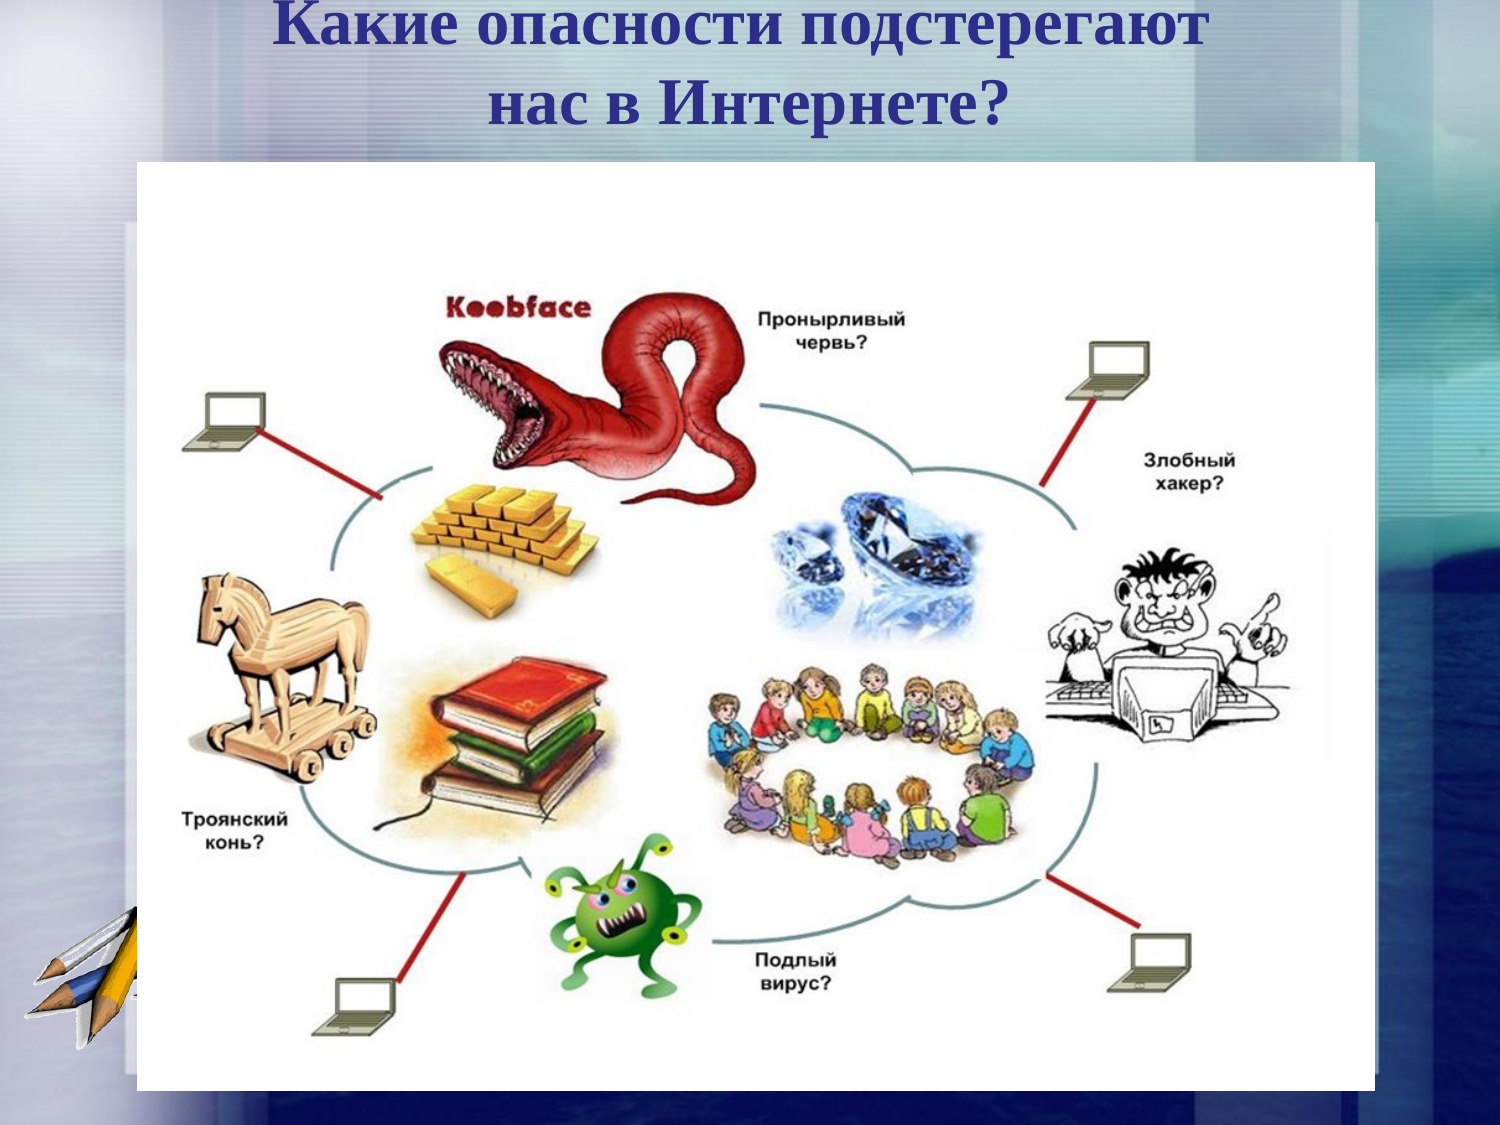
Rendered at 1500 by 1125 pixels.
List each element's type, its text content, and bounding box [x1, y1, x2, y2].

title Какие опасности подстерегают нас в Интернете? [0, 44, 1500, 226]
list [137, 162, 1376, 1091]
picture [0, 0, 1500, 44]
picture [0, 226, 1500, 1125]
